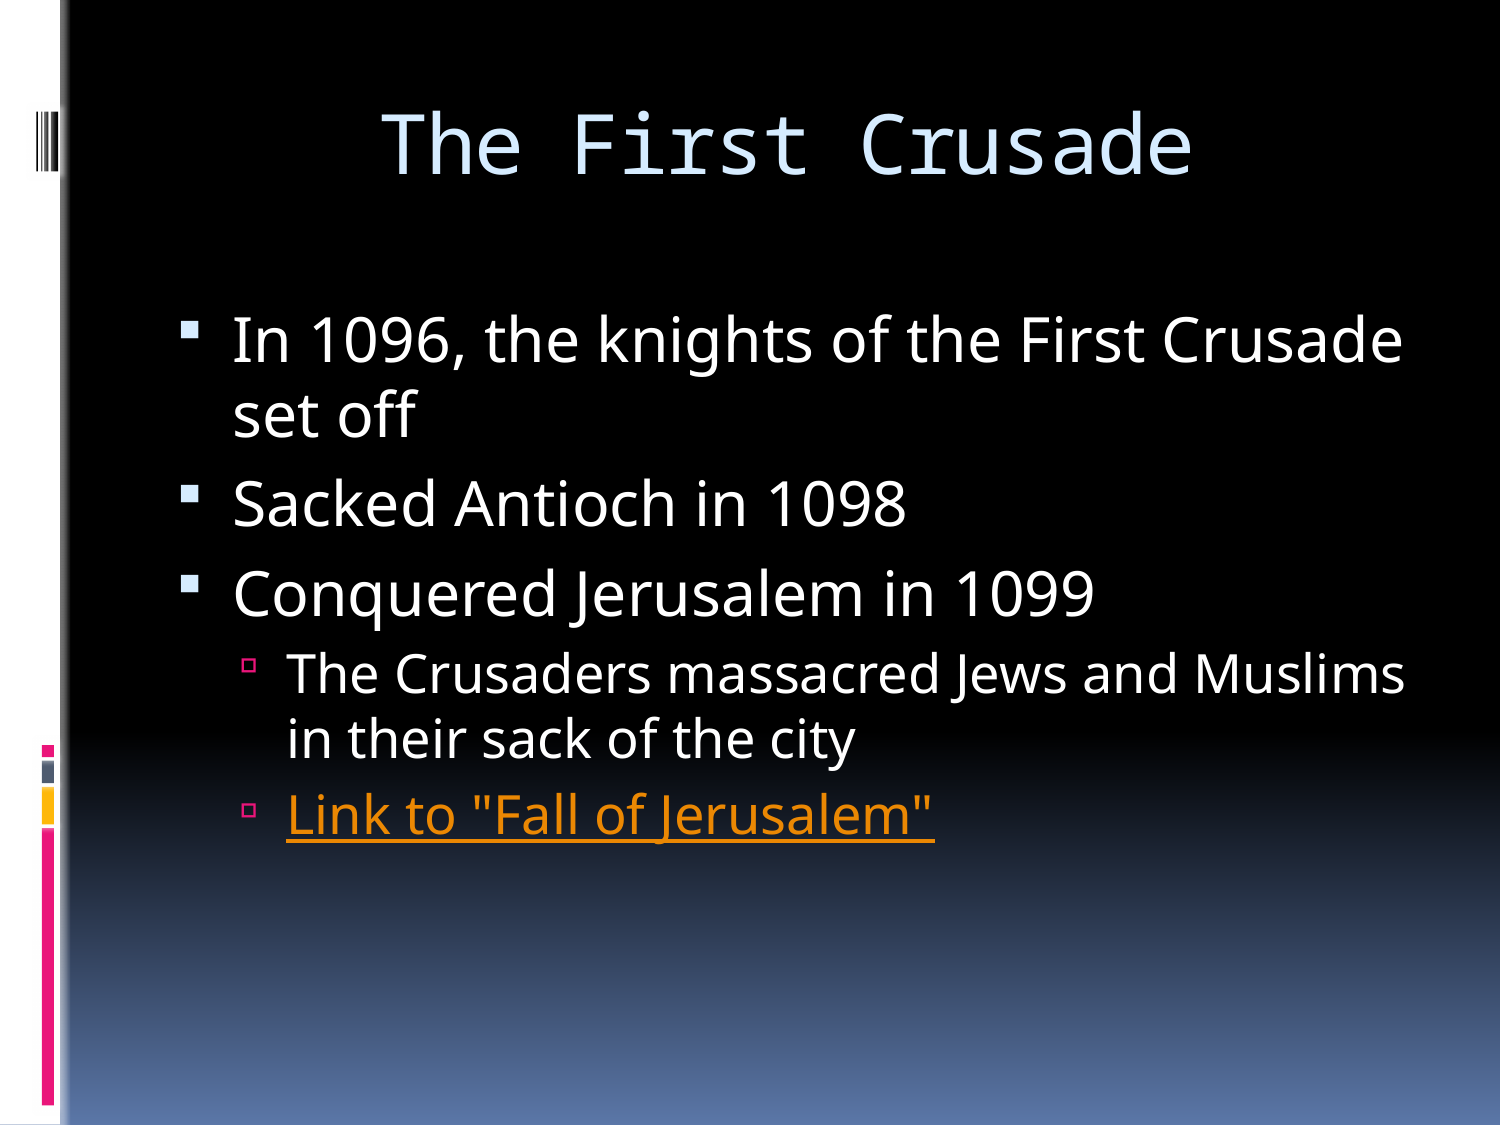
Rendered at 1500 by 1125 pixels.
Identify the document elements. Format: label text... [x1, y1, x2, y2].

title The First Crusade [150, 83, 1425, 234]
list In 1096, the knights of the First Crusade set off Sacked Antioch in 1098 Conquered Jerusalem in 1099 The Crusaders massacred Jews and Muslims in their sack of the city Link to "Fall of Jerusalem" [150, 292, 1425, 1043]
